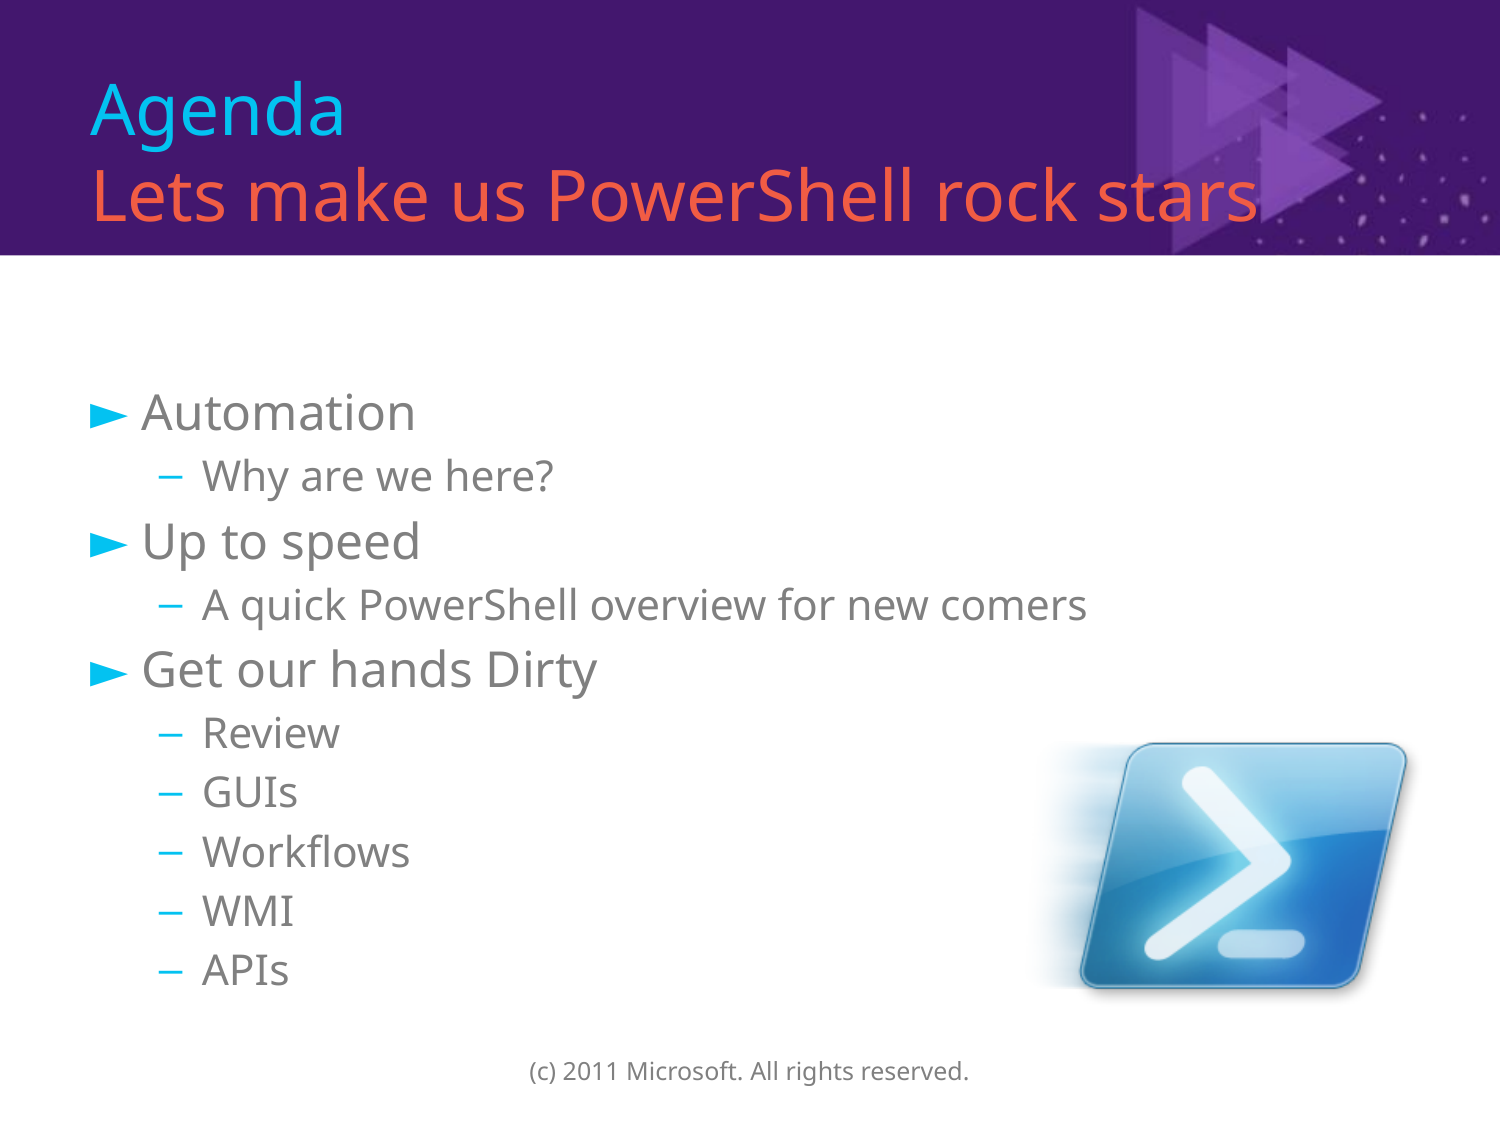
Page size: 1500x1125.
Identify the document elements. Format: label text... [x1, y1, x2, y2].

picture [1021, 668, 1422, 1069]
picture [0, 0, 1500, 255]
footer (c) 2011 Microsoft. All rights reserved. [512, 1042, 988, 1103]
title Agenda Lets make us PowerShell rock stars [75, 56, 1425, 244]
list Automation Why are we here? Up to speed A quick PowerShell overview for new comers Get our hands Dirty Review GUIs Workflows WMI APIs [75, 373, 1425, 1005]
